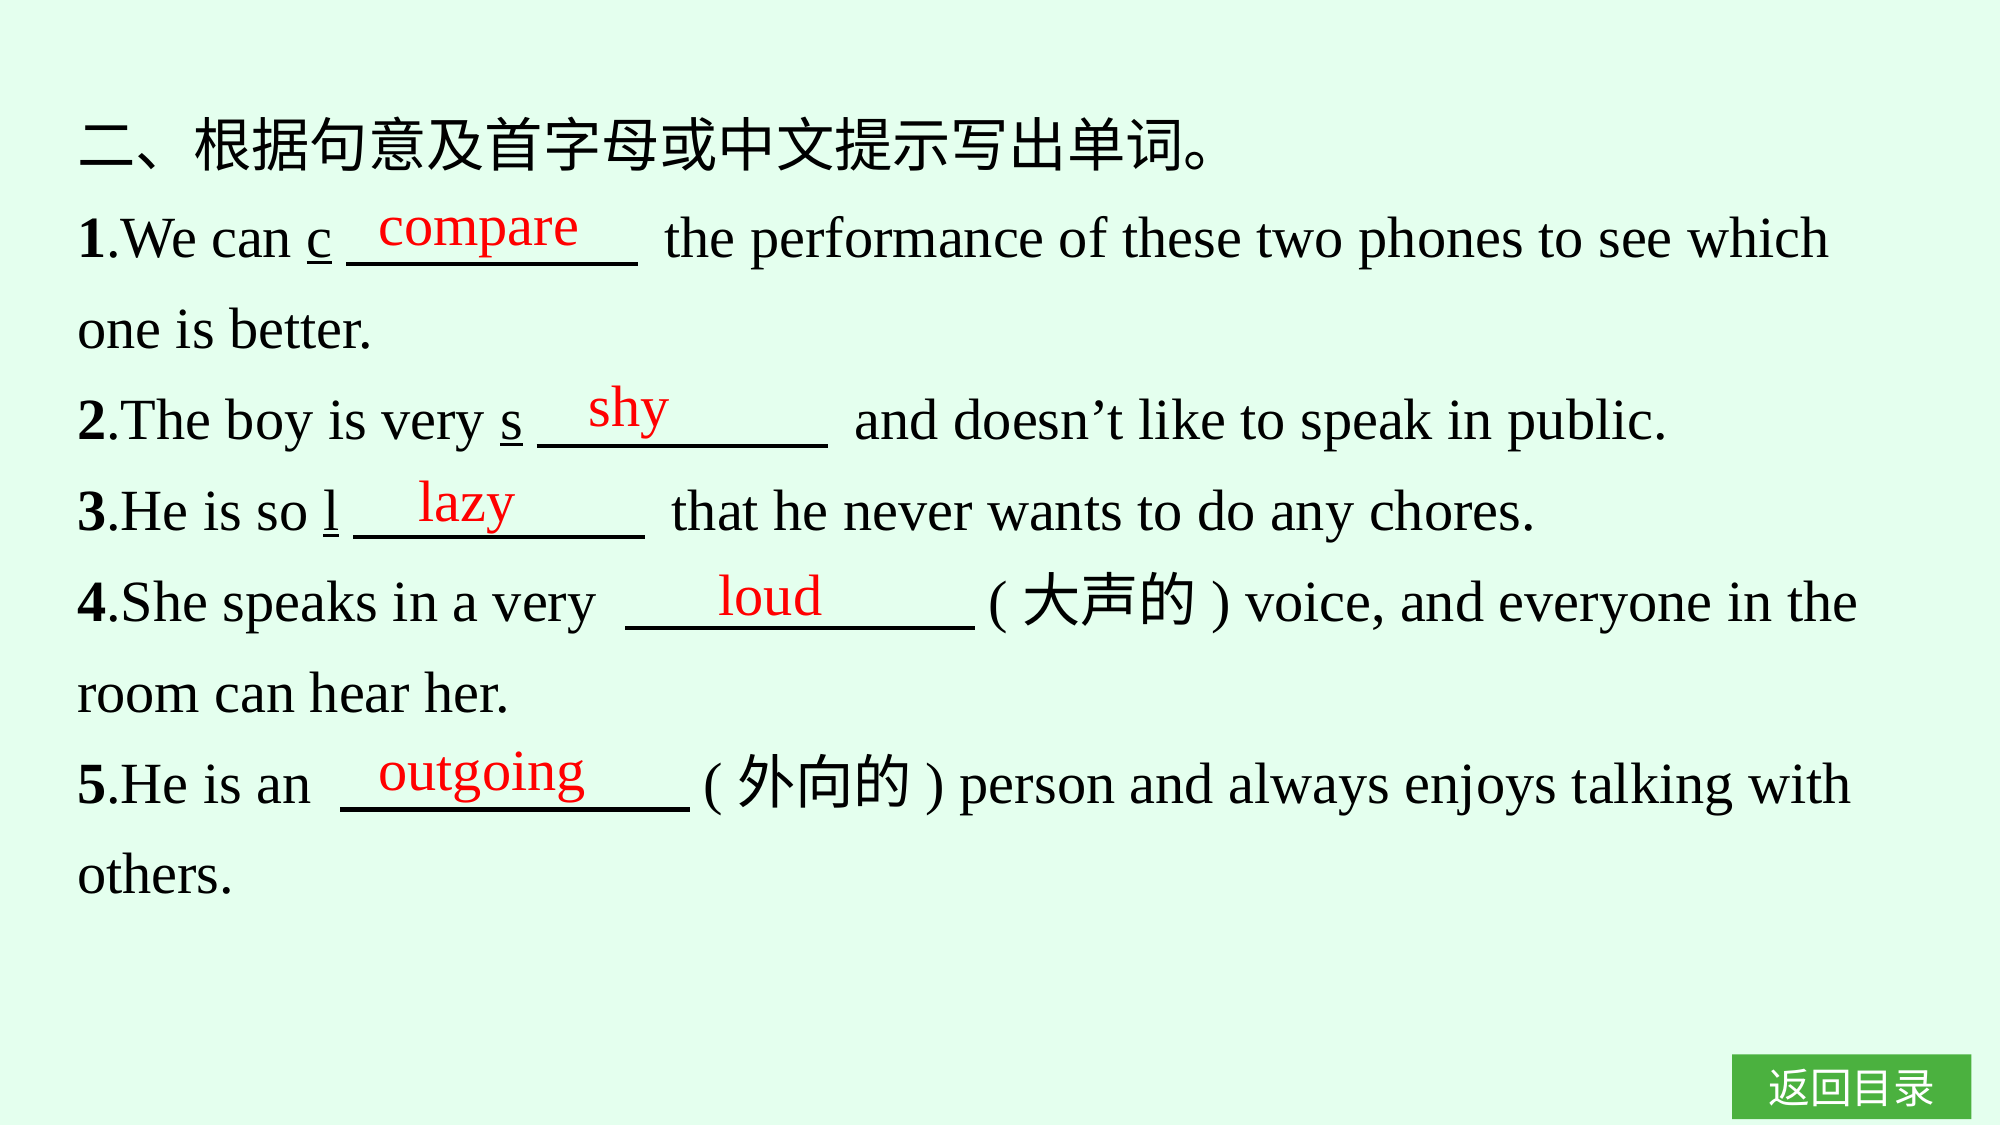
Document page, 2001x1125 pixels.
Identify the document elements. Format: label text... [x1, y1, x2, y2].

text_box outgoing [363, 710, 602, 810]
text_box shy [573, 346, 685, 446]
text_box loud [703, 535, 838, 635]
text_box lazy [403, 441, 531, 541]
text_box 二、根据句意及首字母或中文提示写出单词。 1.We can c the performance of these two phones to see which one is better. 2.The boy is very s and doesn’t like to speak in public. 3.He is so l that he never wants to do any chores. 4.She speaks in a very (大声的) voice, and everyone in the room can hear her. 5.He is an (外向的) person and always enjoys talking with others. [62, 79, 1938, 913]
text_box compare [363, 165, 594, 265]
